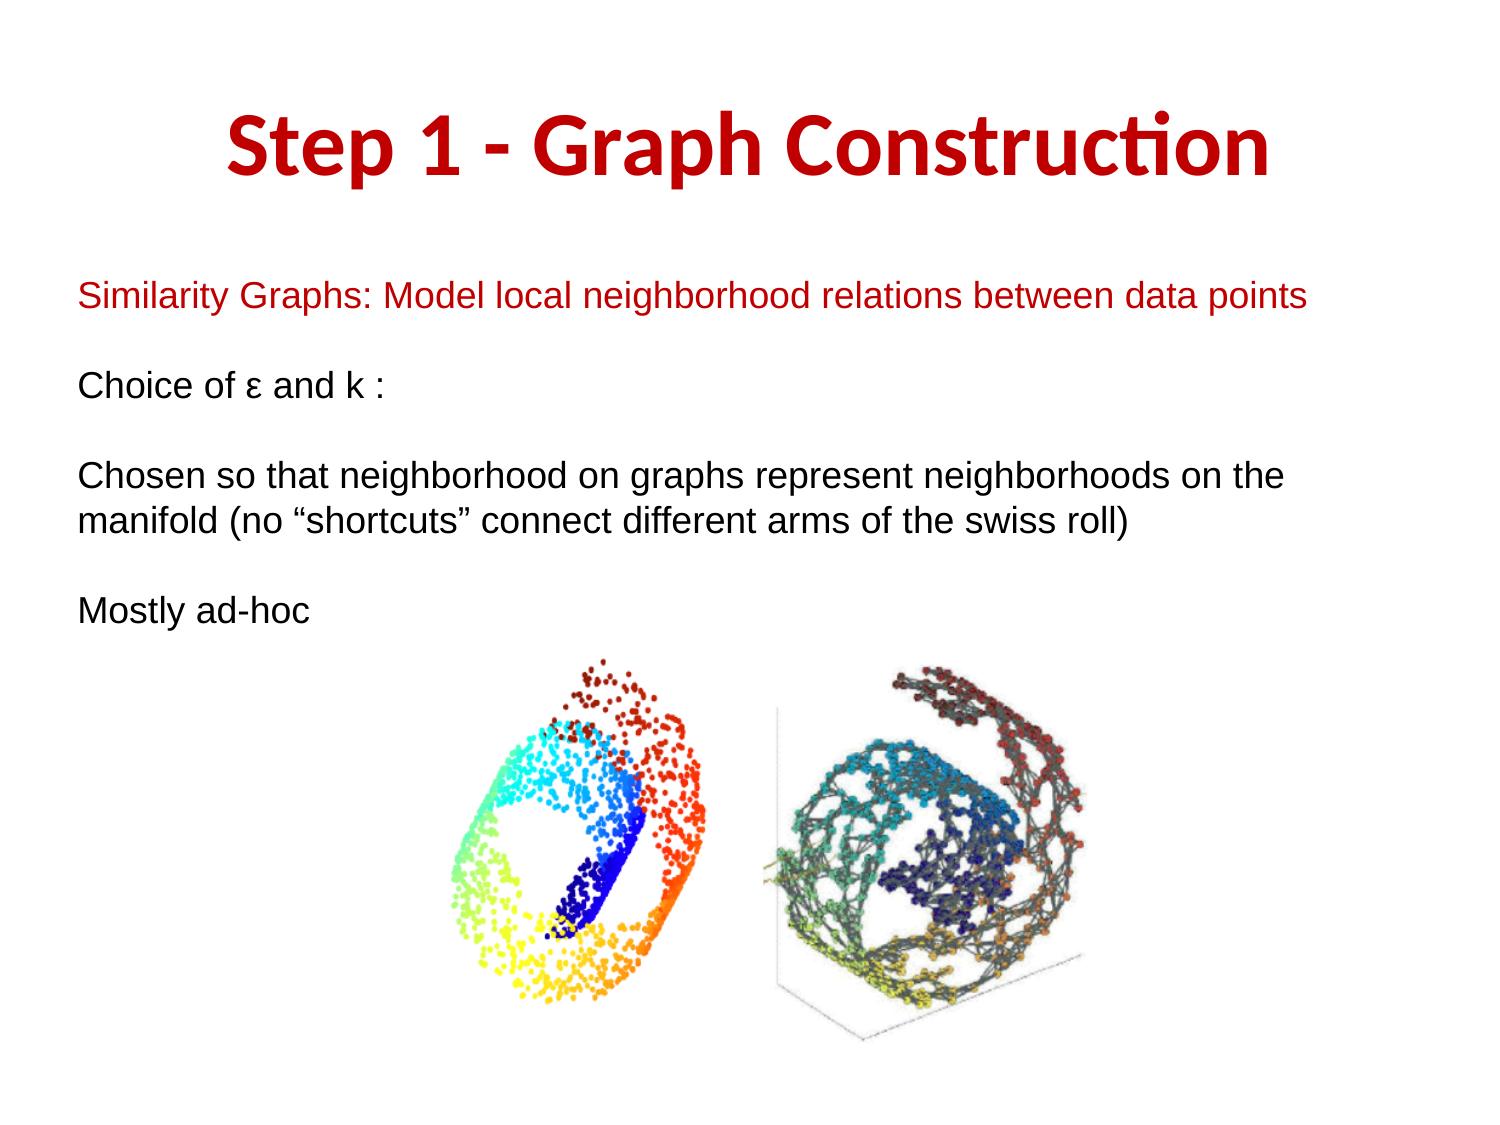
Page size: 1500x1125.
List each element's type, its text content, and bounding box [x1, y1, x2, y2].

title Step 1 - Graph Construction [75, 45, 1425, 233]
picture [437, 649, 1113, 1051]
text_box Similarity Graphs: Model local neighborhood relations between data points Choice of ε and k : Chosen so that neighborhood on graphs represent neighborhoods on the manifold (no “shortcuts” connect different arms of the swiss roll) Mostly ad-hoc [62, 264, 1438, 639]
